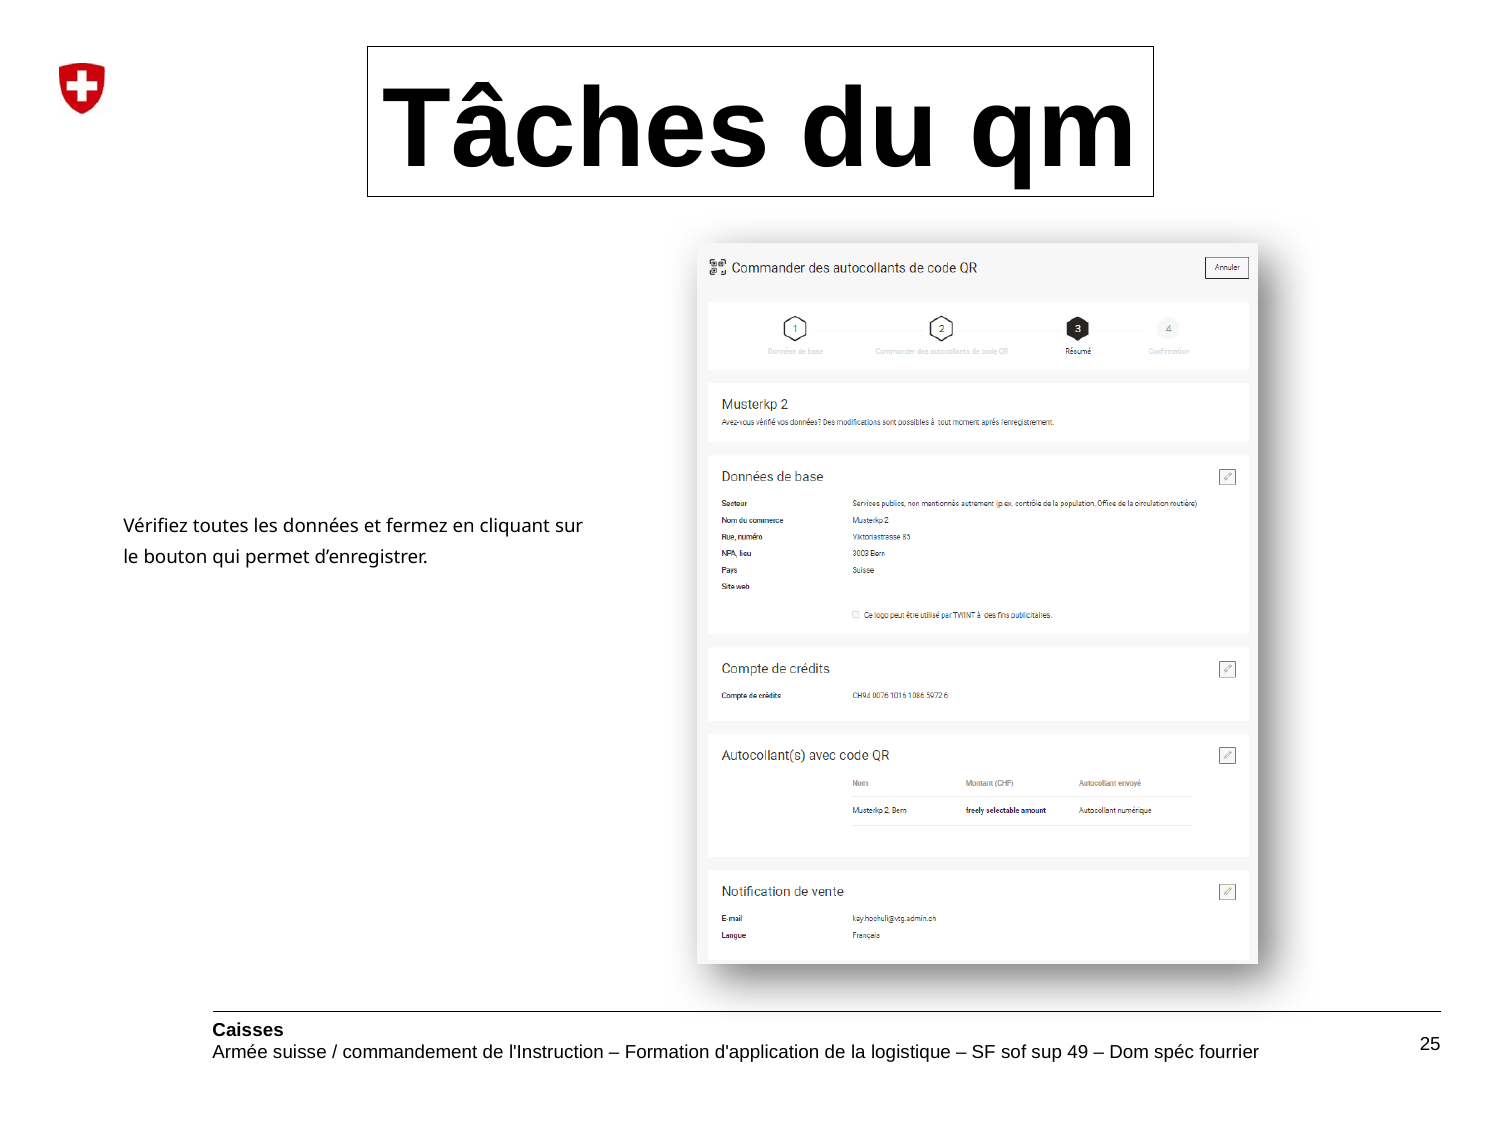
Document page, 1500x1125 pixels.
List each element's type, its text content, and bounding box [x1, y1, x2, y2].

text_box Tâches du qm [367, 46, 1154, 197]
picture [59, 63, 105, 114]
text_box Vérifiez toutes les données et fermez en cliquant sur le bouton qui permet d’enregistrer. [108, 505, 599, 576]
picture [697, 243, 1259, 964]
